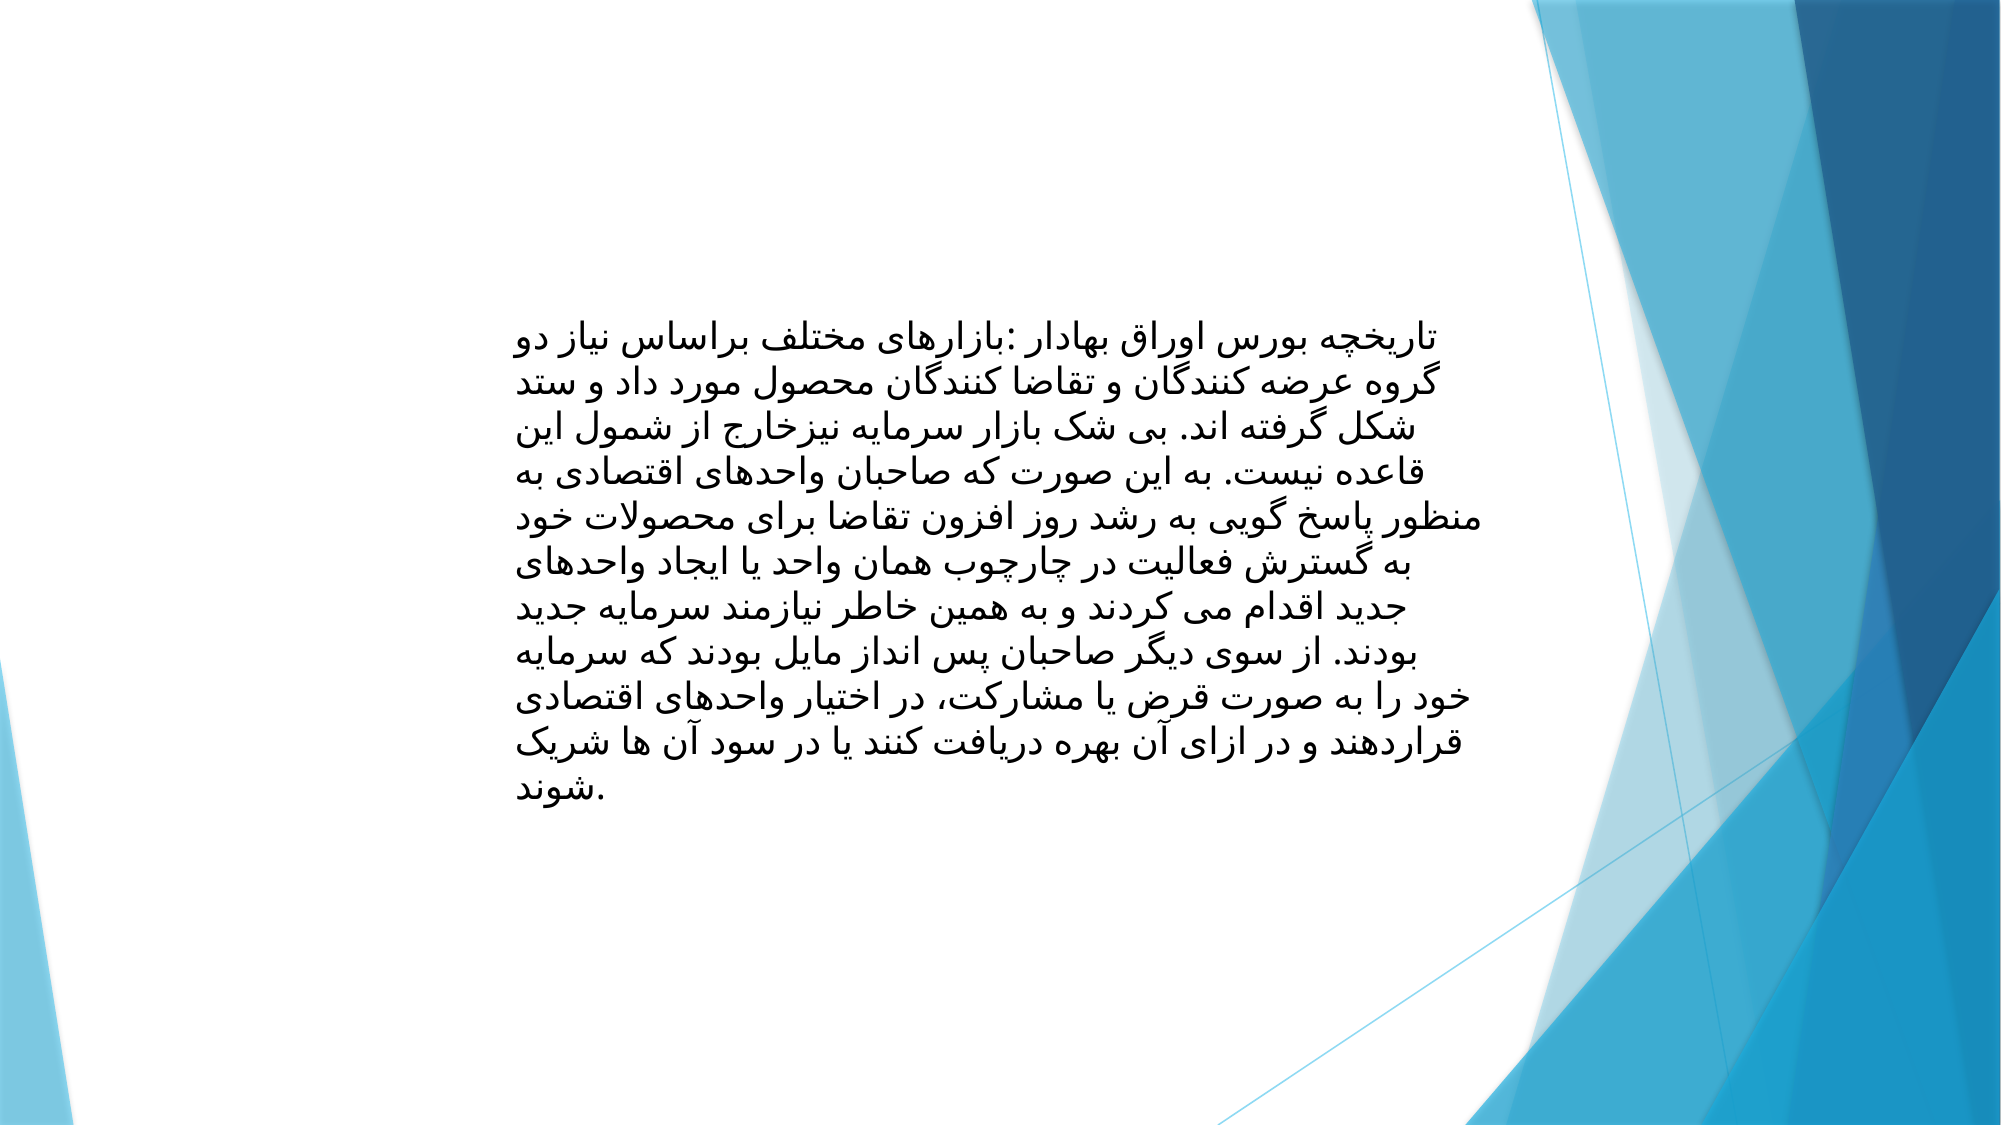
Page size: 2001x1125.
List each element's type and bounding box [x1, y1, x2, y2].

picture [279, 174, 1713, 943]
text_box [304, 199, 1731, 959]
